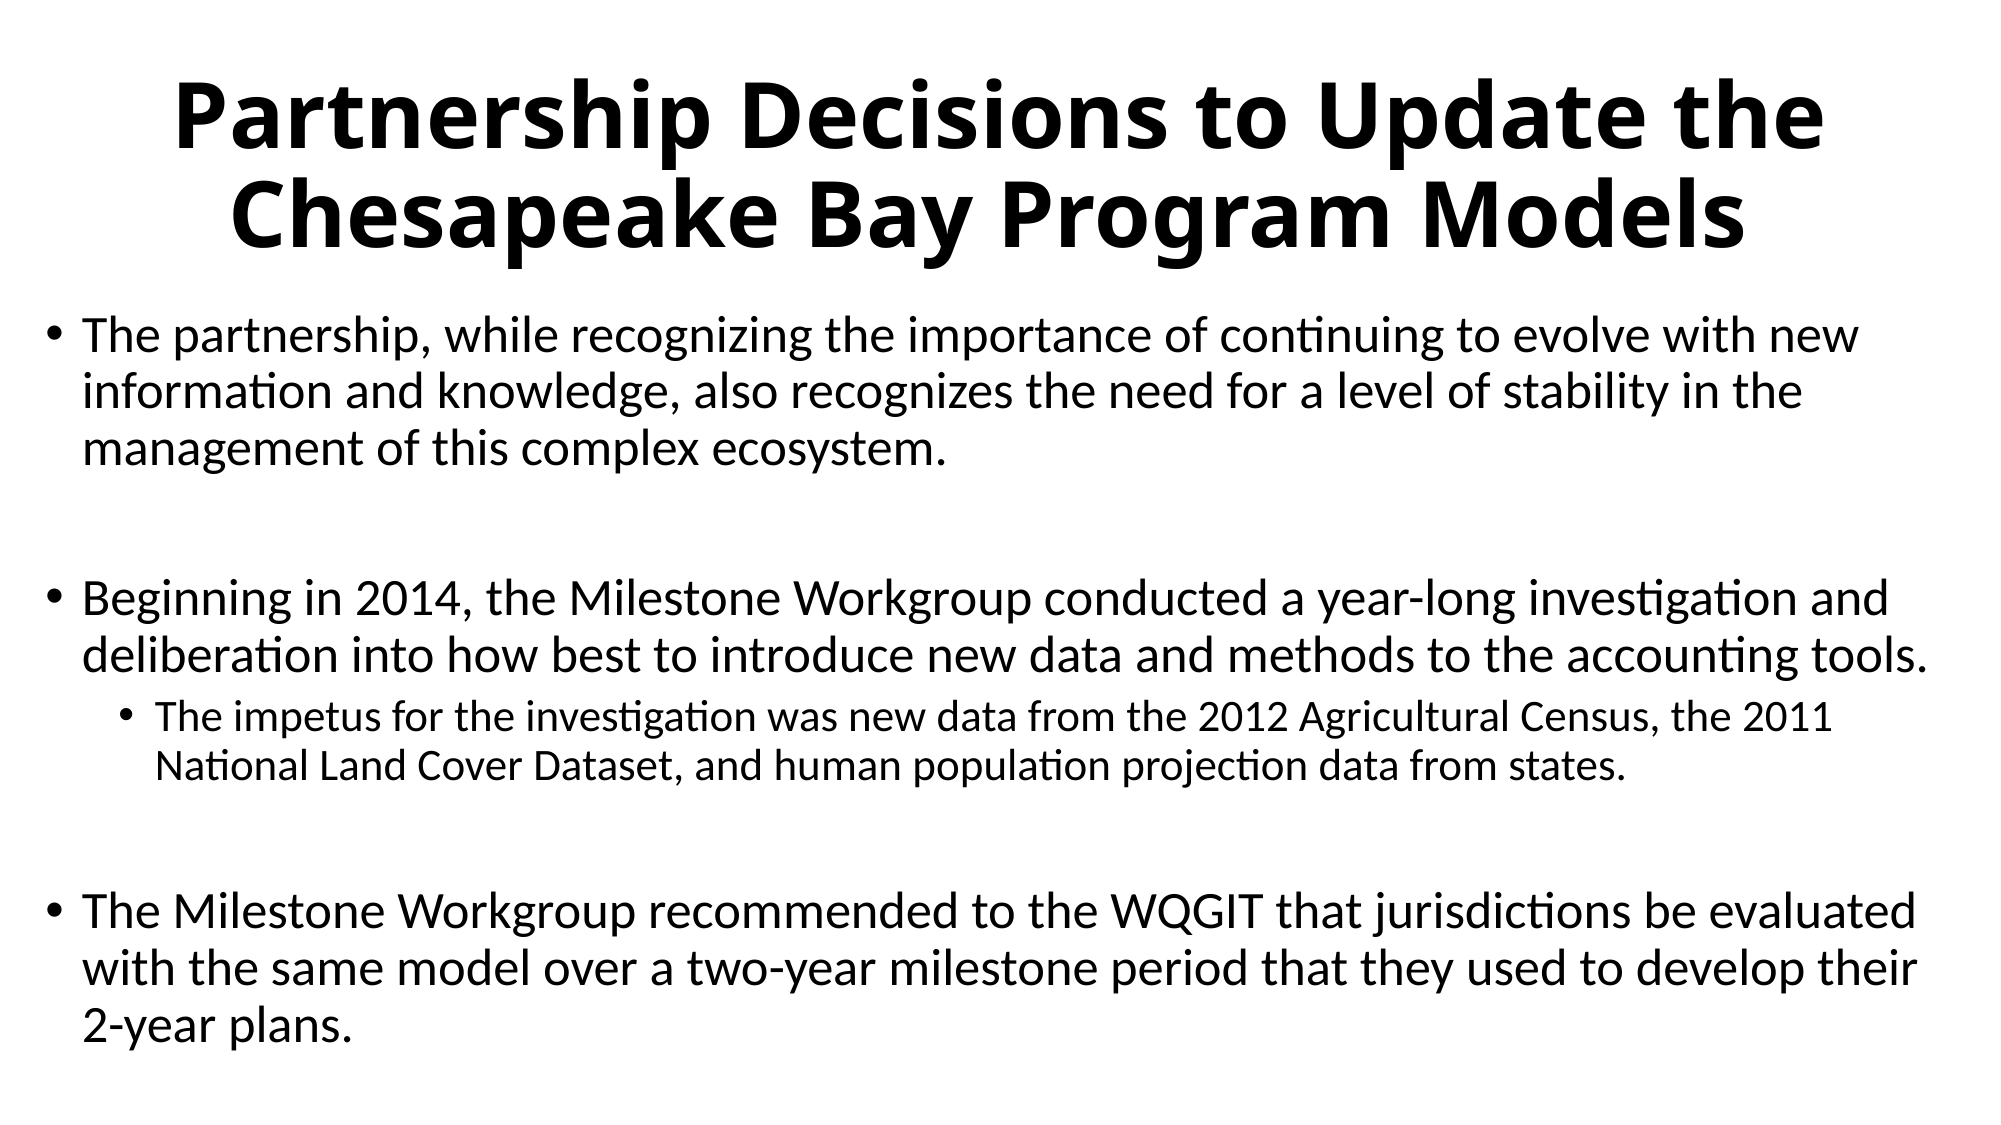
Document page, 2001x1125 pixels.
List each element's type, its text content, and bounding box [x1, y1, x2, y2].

title Partnership Decisions to Update the Chesapeake Bay Program Models [137, 59, 1863, 278]
list The partnership, while recognizing the importance of continuing to evolve with new information and knowledge, also recognizes the need for a level of stability in the management of this complex ecosystem. Beginning in 2014, the Milestone Workgroup conducted a year-long investigation and deliberation into how best to introduce new data and methods to the accounting tools. The impetus for the investigation was new data from the 2012 Agricultural Census, the 2011 National Land Cover Dataset, and human population projection data from states. The Milestone Workgroup recommended to the WQGIT that jurisdictions be evaluated with the same model over a two-year milestone period that they used to develop their 2-year plans. [30, 299, 1961, 1103]
